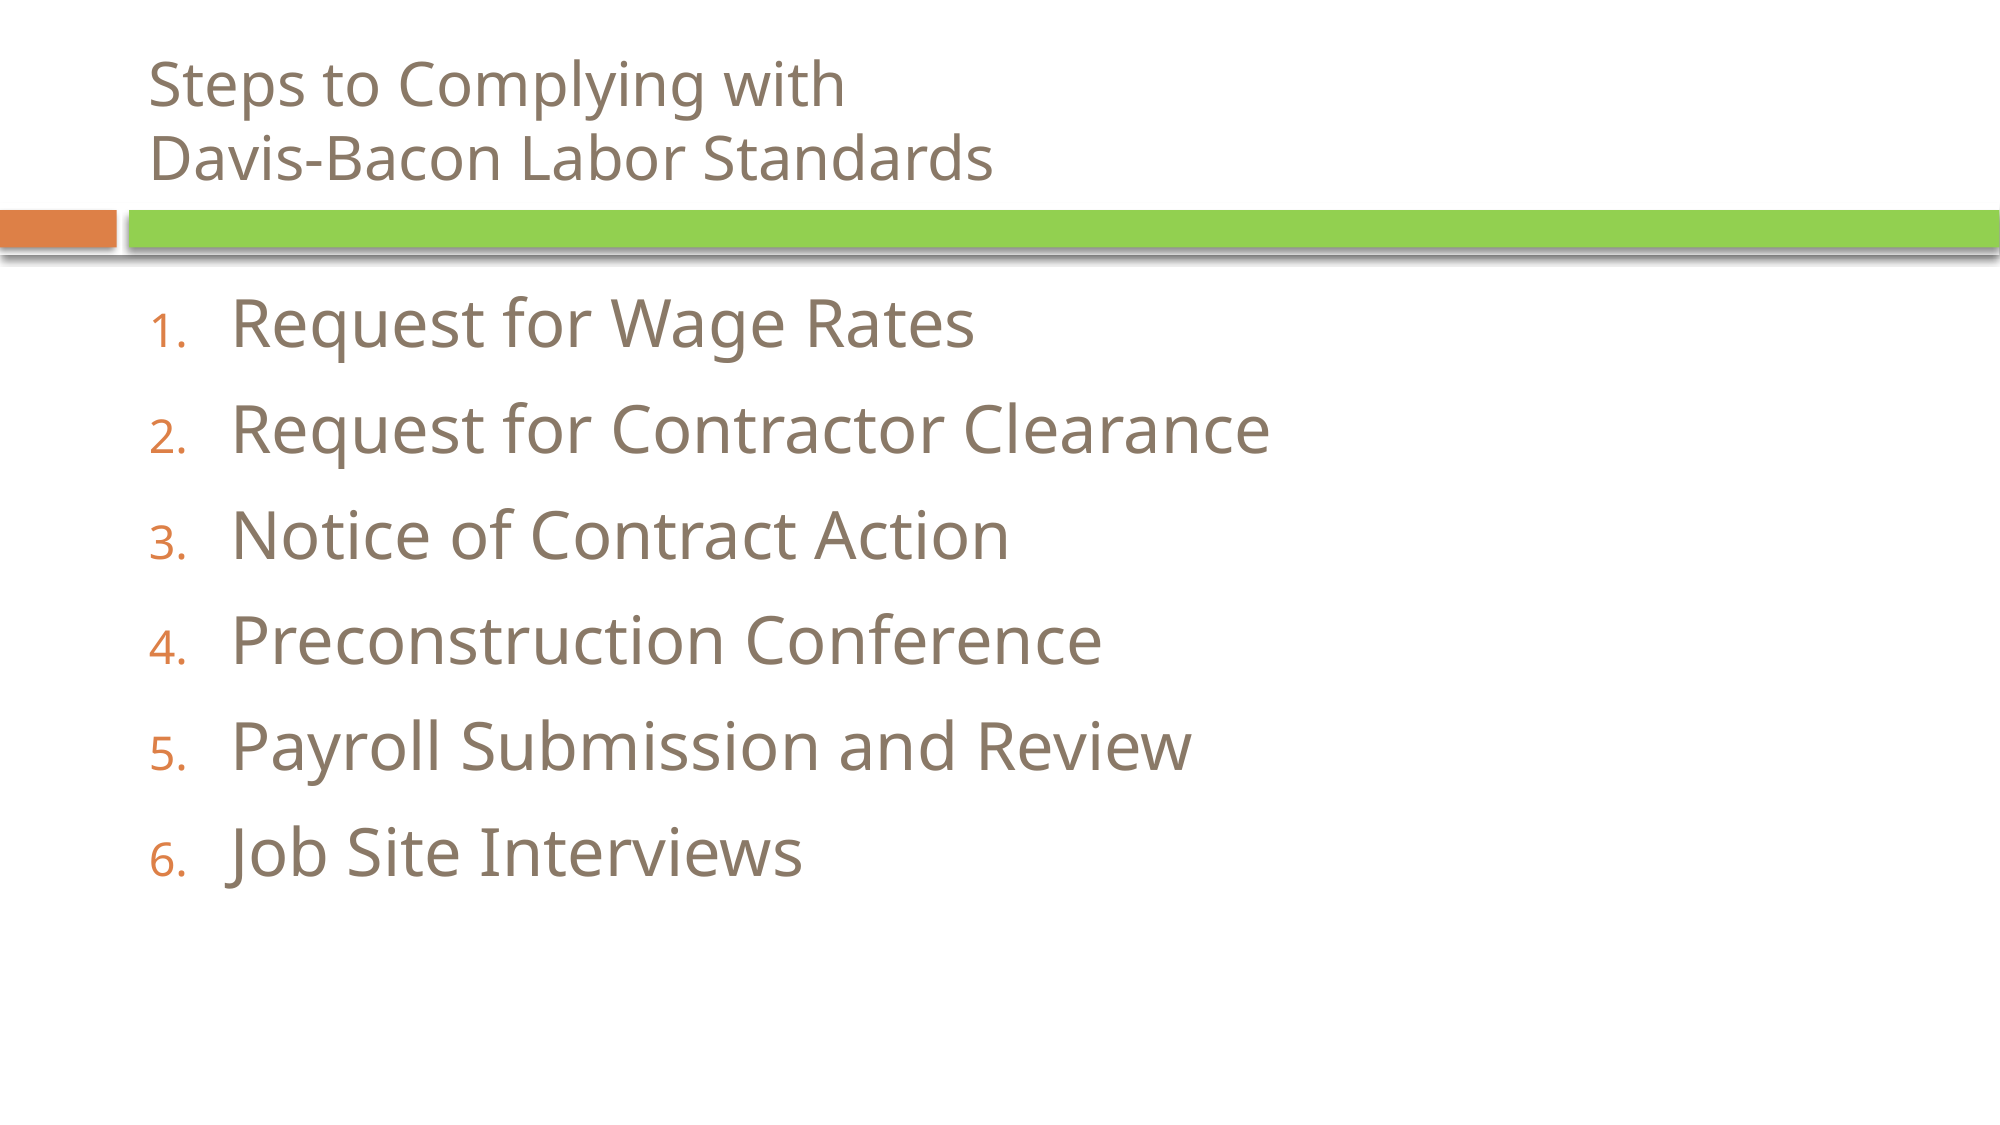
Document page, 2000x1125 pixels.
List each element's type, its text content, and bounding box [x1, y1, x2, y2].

title Steps to Complying with Davis-Bacon Labor Standards [133, 37, 1917, 200]
list Request for Wage Rates Request for Contractor Clearance Notice of Contract Action Preconstruction Conference Payroll Submission and Review Job Site Interviews [133, 262, 1917, 1000]
